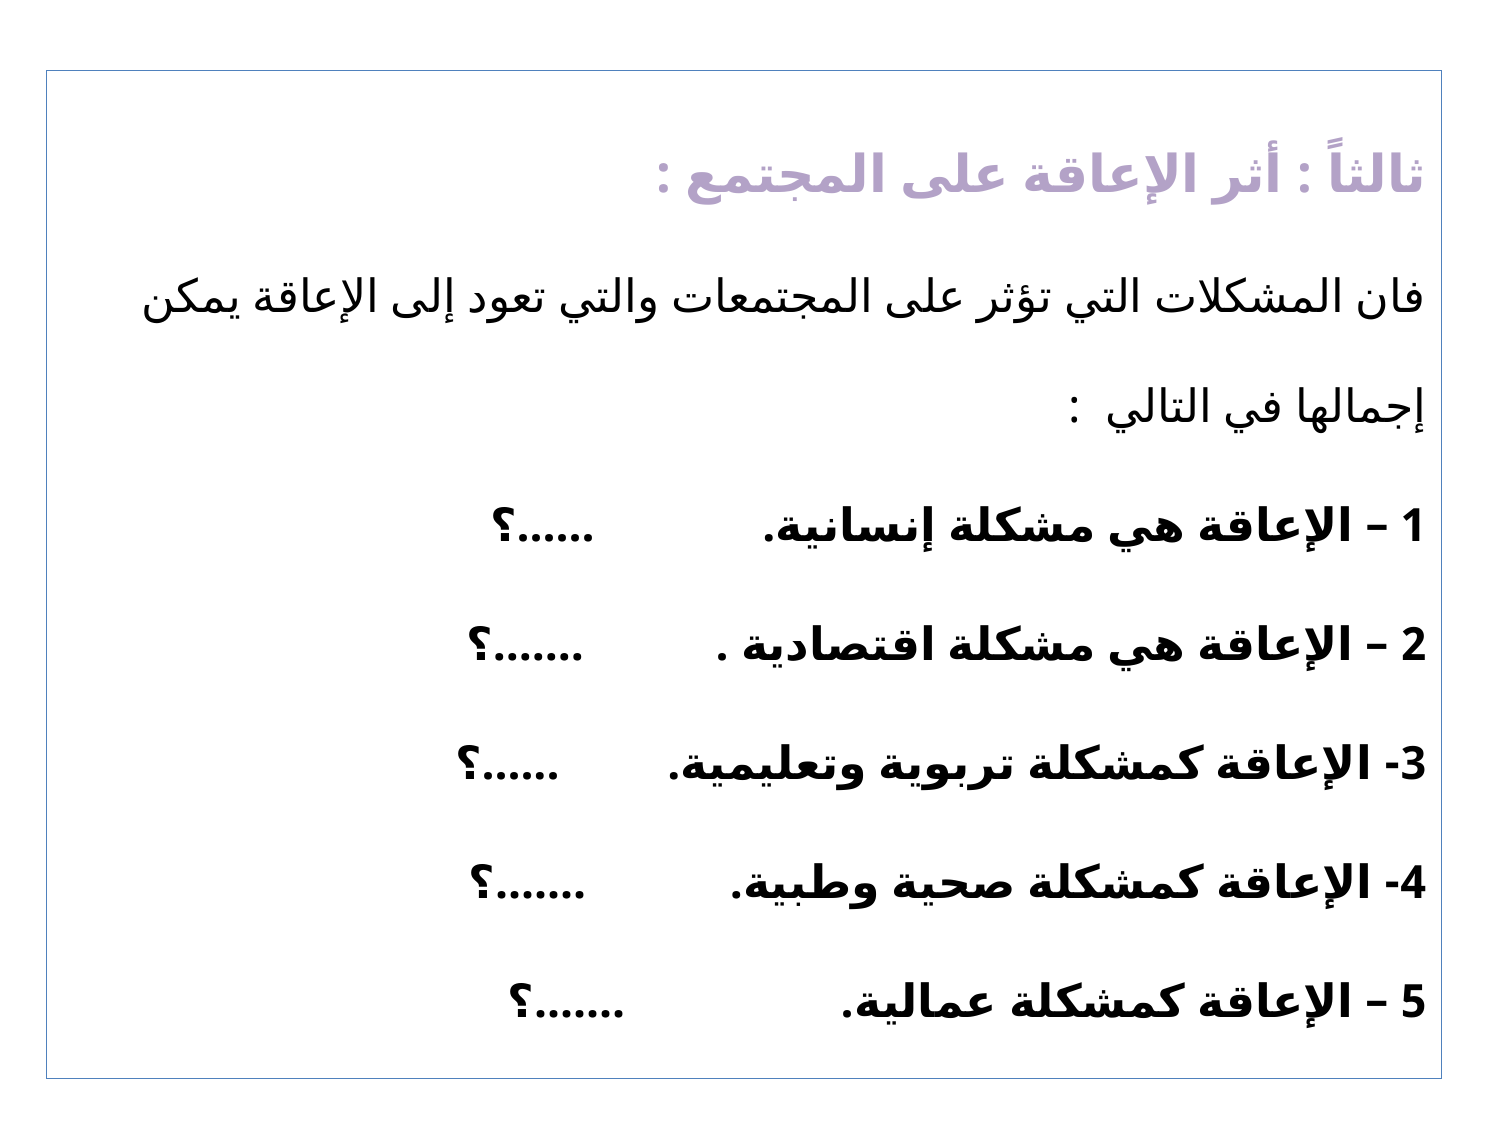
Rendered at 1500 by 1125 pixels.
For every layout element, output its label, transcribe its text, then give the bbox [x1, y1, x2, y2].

subtitle ثالثاً : أثر الإعاقة على المجتمع : فان المشكلات التي تؤثر على المجتمعات والتي تعود إلى الإعاقة يمكن إجمالها في التالي : 1 – الإعاقة هي مشكلة إنسانية. ......؟ 2 – الإعاقة هي مشكلة اقتصادية . .......؟ 3- الإعاقة كمشكلة تربوية وتعليمية. ......؟ 4- الإعاقة كمشكلة صحية وطبية. .......؟ 5 – الإعاقة كمشكلة عمالية. .......؟ [46, 70, 1442, 1079]
